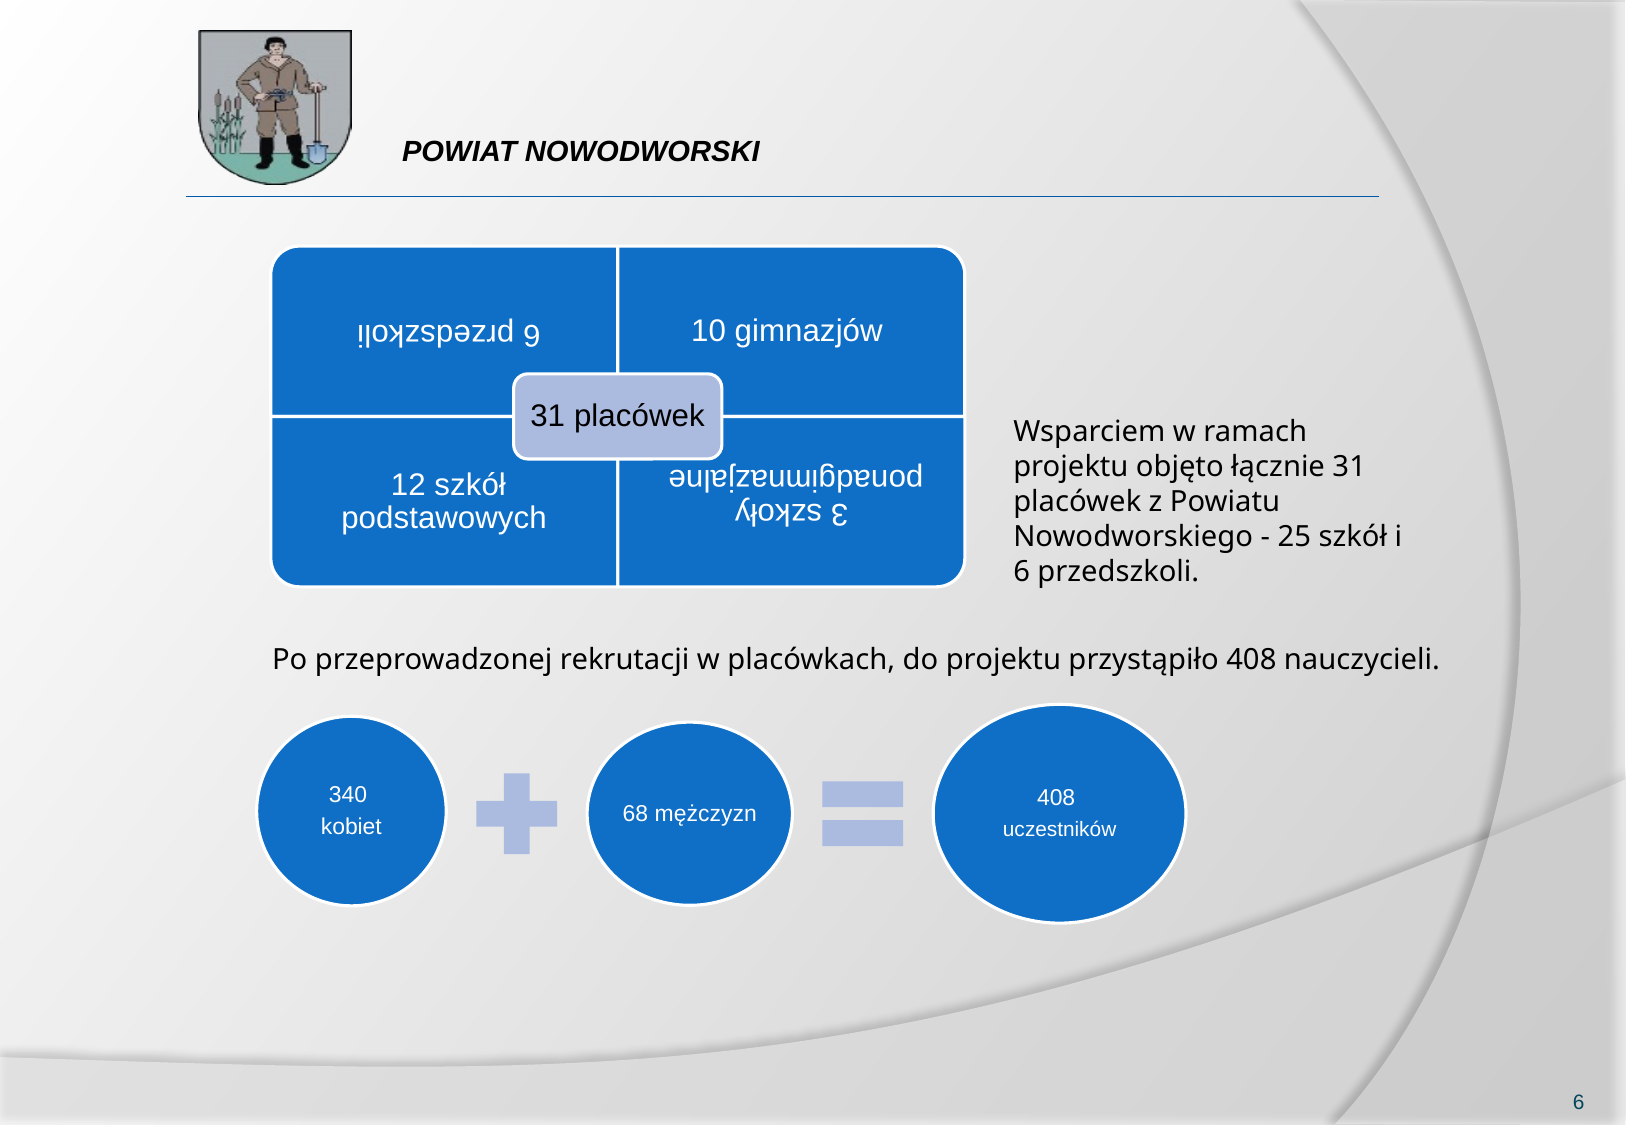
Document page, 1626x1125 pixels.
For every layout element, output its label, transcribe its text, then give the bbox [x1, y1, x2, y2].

text_box Po przeprowadzonej rekrutacji w placówkach, do projektu przystąpiło 408 nauczycieli. [257, 633, 1510, 683]
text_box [270, 245, 965, 587]
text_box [162, 703, 1281, 924]
text_box Wsparciem w ramach projektu objęto łącznie 31 placówek z Powiatu Nowodworskiego - 25 szkół i 6 przedszkoli. [998, 302, 1439, 595]
slide_number 6 [1448, 1053, 1585, 1114]
picture [197, 30, 352, 185]
text_box POWIAT NOWODWORSKI [387, 125, 1203, 176]
